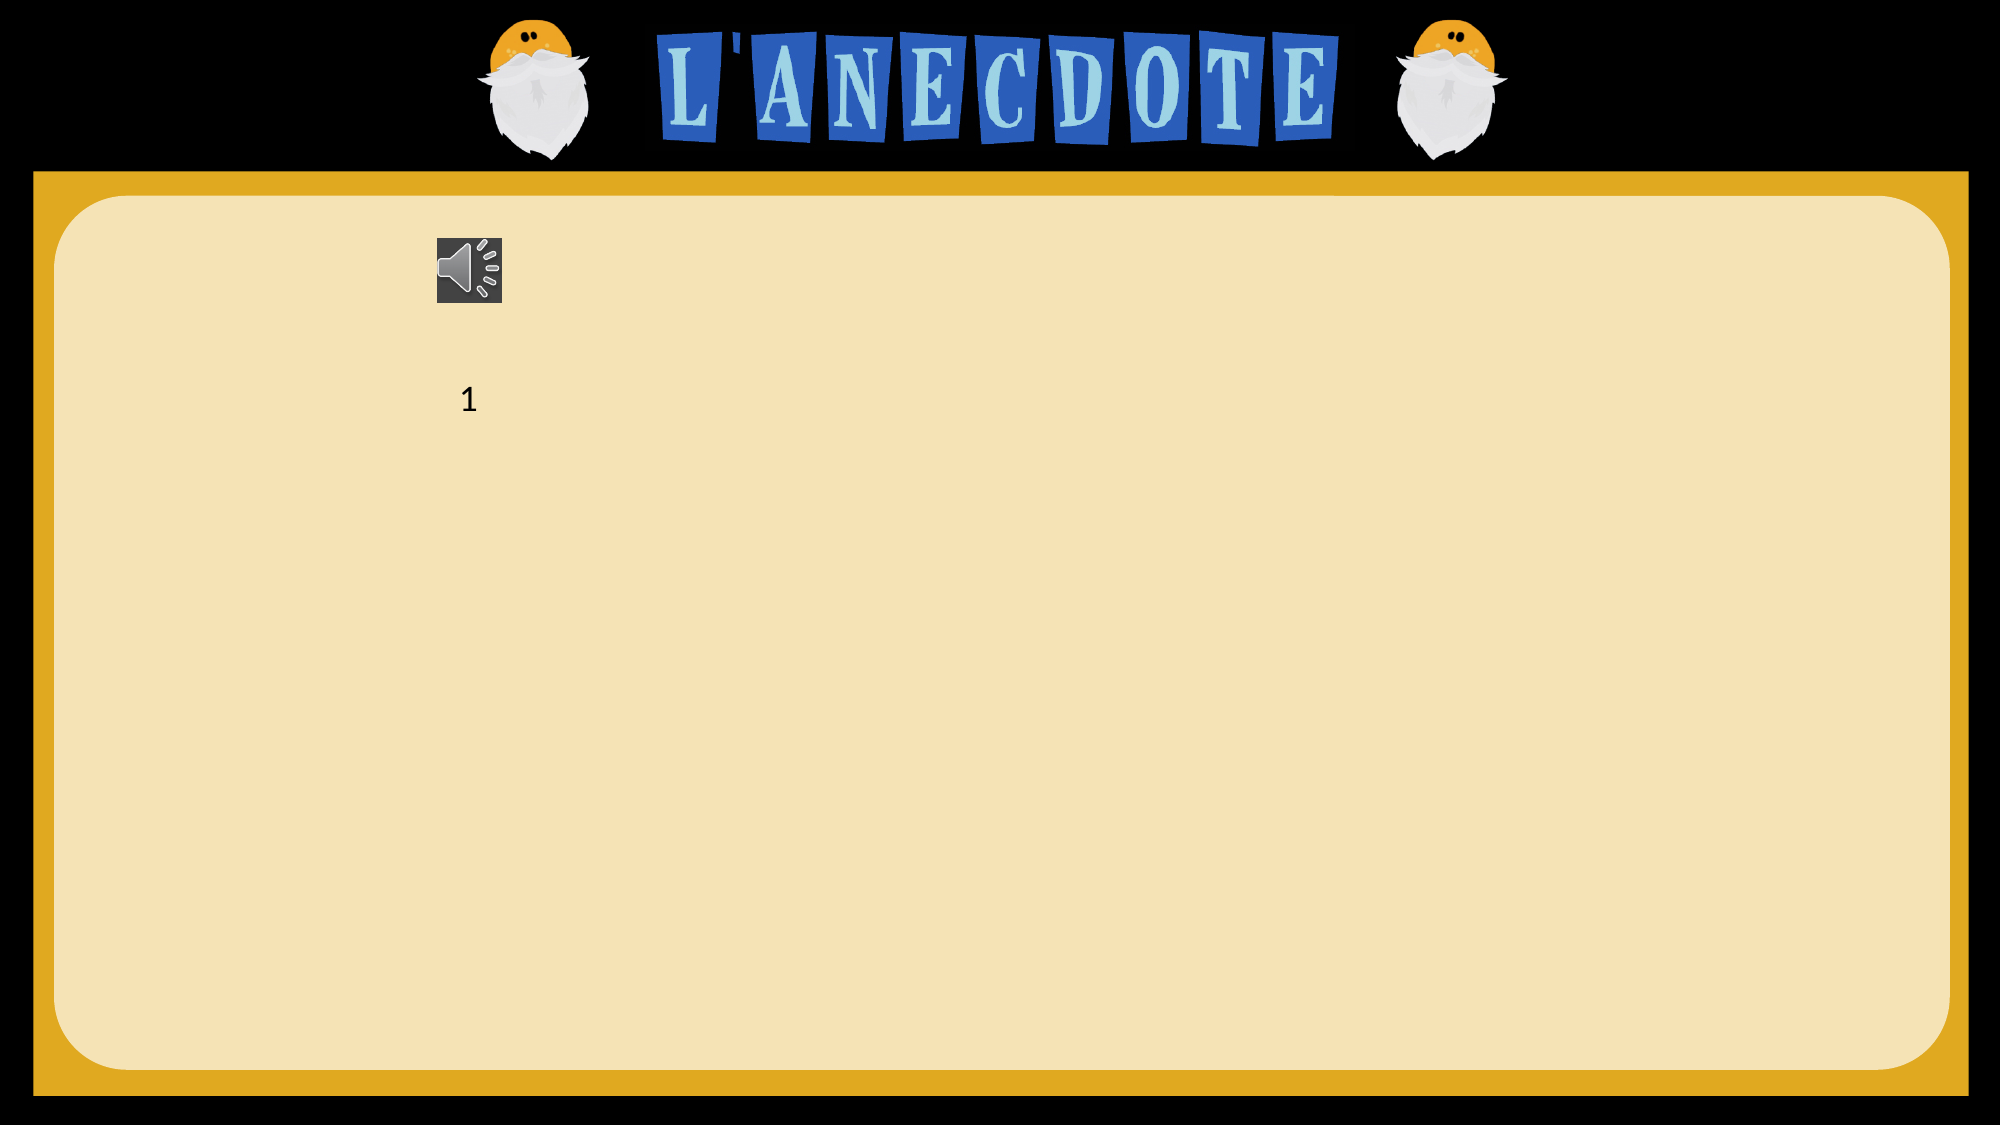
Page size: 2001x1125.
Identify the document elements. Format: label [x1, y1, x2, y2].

picture [436, 236, 504, 304]
text_box [0, 0, 2000, 1125]
